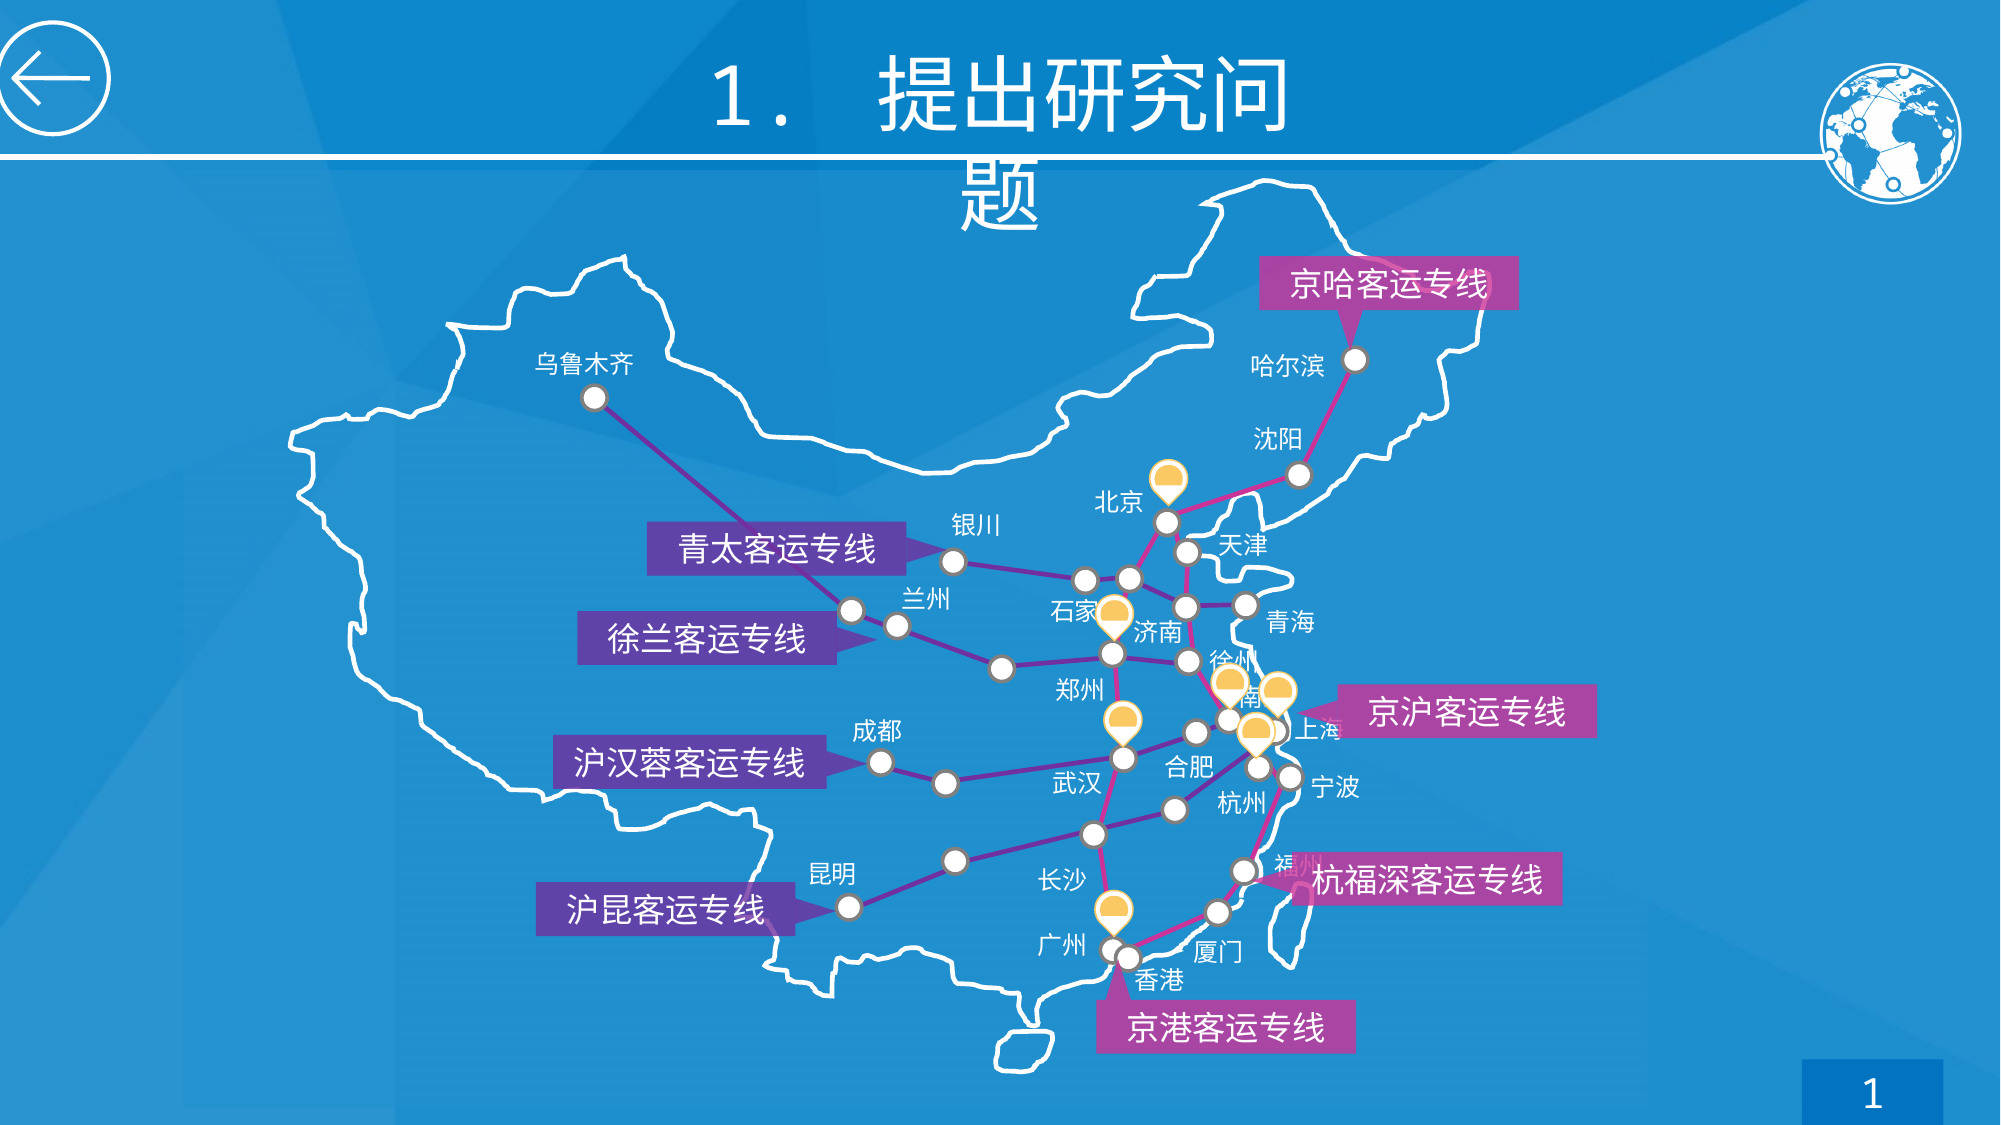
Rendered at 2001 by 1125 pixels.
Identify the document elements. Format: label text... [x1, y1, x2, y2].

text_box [1101, 698, 1145, 748]
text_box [1234, 709, 1279, 760]
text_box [1092, 887, 1136, 938]
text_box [1251, 851, 1563, 906]
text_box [553, 734, 868, 789]
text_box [1296, 684, 1598, 739]
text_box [646, 521, 948, 576]
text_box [1256, 669, 1300, 719]
text_box 1. 提出研究问题 [663, 35, 1337, 141]
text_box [1092, 592, 1137, 642]
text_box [1259, 256, 1520, 351]
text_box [577, 611, 878, 665]
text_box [535, 882, 836, 937]
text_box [290, 180, 1490, 1072]
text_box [1096, 959, 1356, 1054]
picture [0, 0, 2001, 1125]
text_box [1208, 660, 1252, 711]
picture [0, 25, 106, 132]
text_box [182, 169, 1649, 1108]
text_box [1146, 456, 1191, 507]
text_box [0, 20, 111, 137]
text_box 1 [1801, 1059, 1944, 1125]
